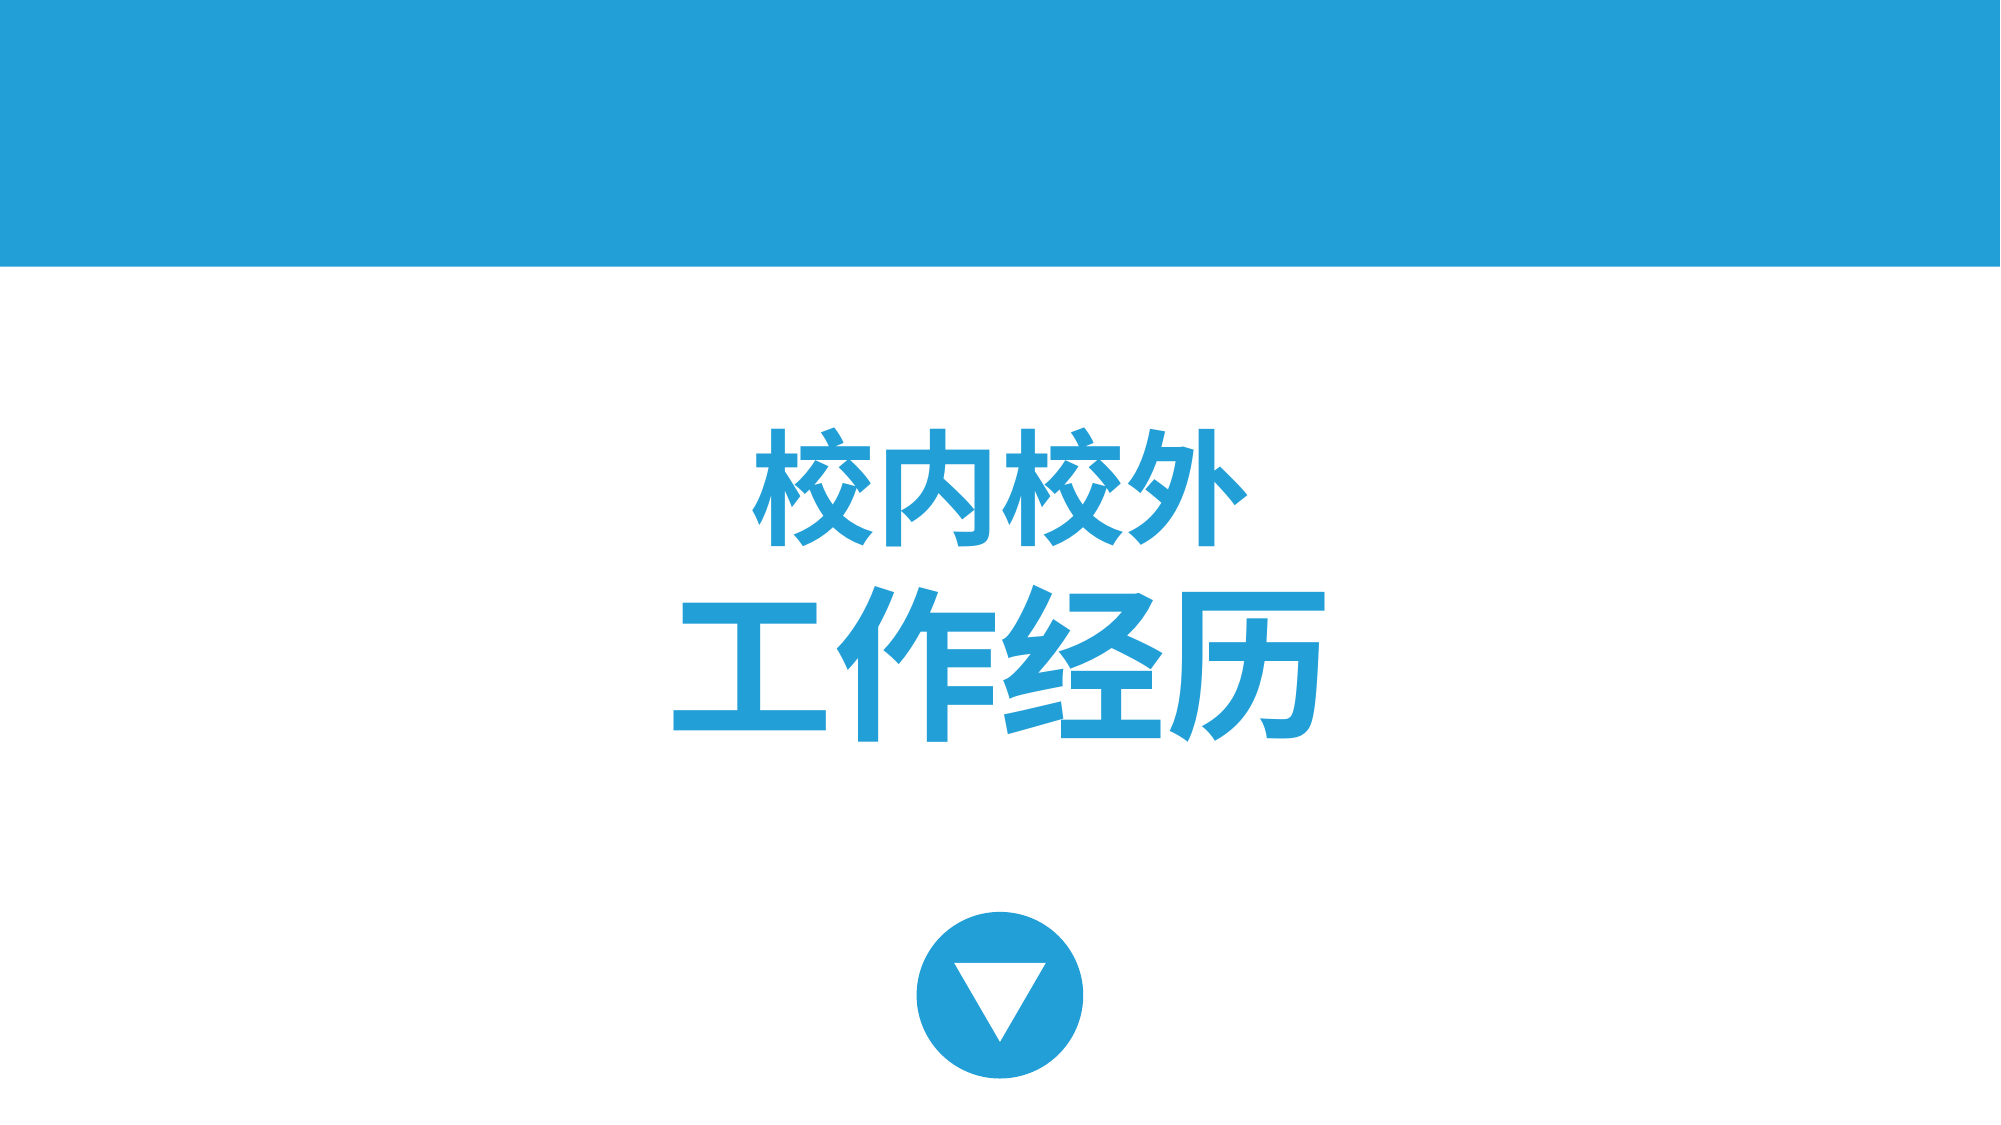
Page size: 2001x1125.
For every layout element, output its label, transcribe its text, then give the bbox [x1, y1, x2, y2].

text_box 校内校外 工作经历 [639, 403, 1361, 768]
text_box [916, 911, 1084, 1079]
text_box [0, 0, 2000, 268]
